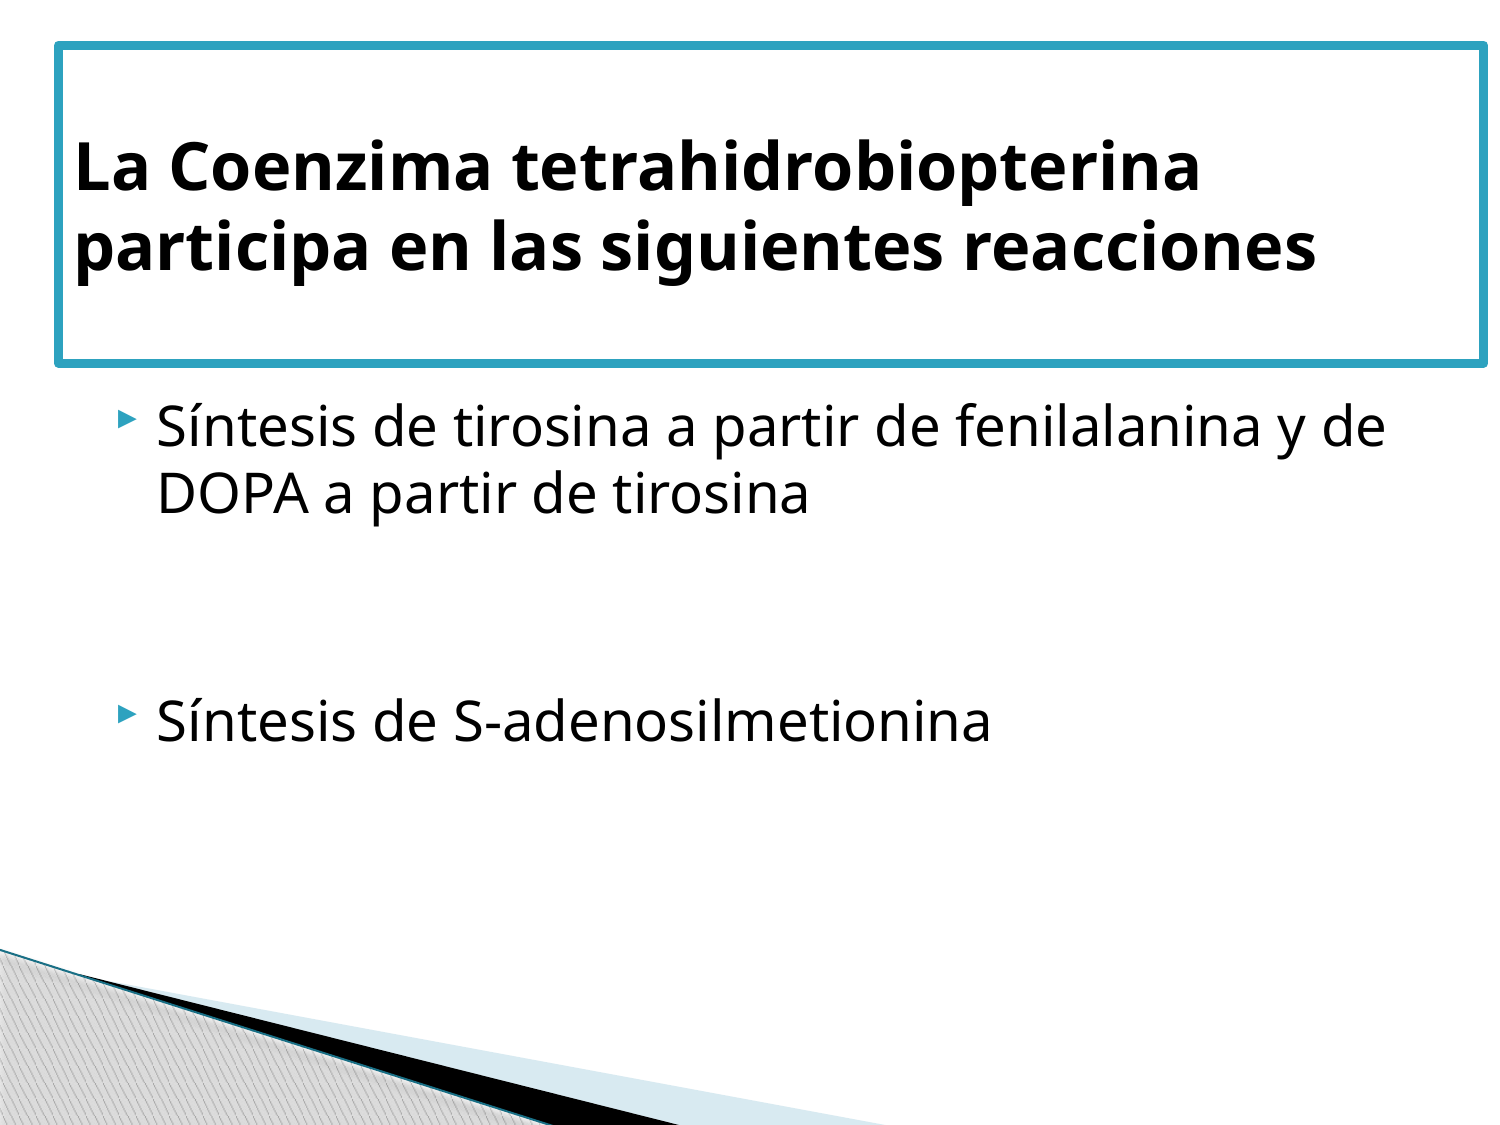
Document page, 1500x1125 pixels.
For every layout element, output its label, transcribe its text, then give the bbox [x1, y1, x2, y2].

list Síntesis de tirosina a partir de fenilalanina y de DOPA a partir de tirosina Síntesis de S-adenosilmetionina [82, 382, 1433, 997]
title La Coenzima tetrahidrobiopterina participa en las siguientes reacciones [54, 41, 1488, 368]
